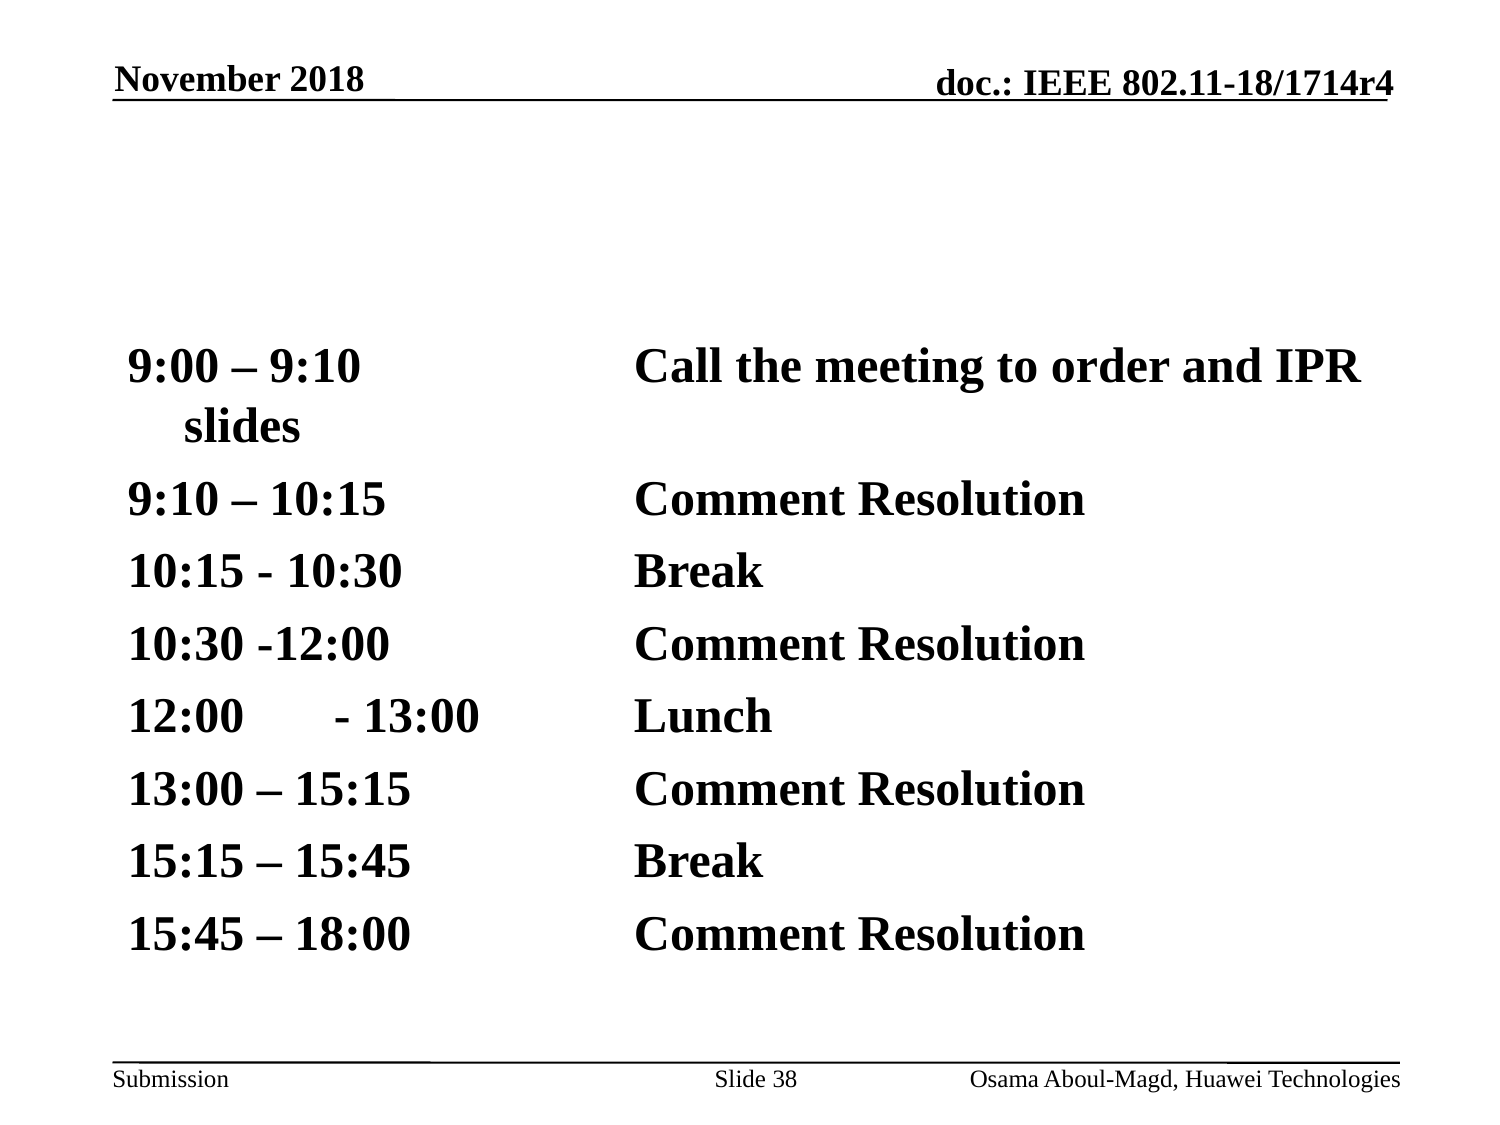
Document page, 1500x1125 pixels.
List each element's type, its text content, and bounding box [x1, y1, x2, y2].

slide_number Slide 38 [712, 1061, 800, 1123]
footer Osama Aboul-Magd, Huawei Technologies [878, 1061, 1402, 1093]
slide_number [114, 54, 423, 100]
list 9:00 – 9:10 Call the meeting to order and IPR slides 9:10 – 10:15 Comment Resolution 10:15 - 10:30 Break 10:30 -12:00 Comment Resolution 12:00 - 13:00 Lunch 13:00 – 15:15 Comment Resolution 15:15 – 15:45 Break 15:45 – 18:00 Comment Resolution [112, 324, 1388, 1000]
